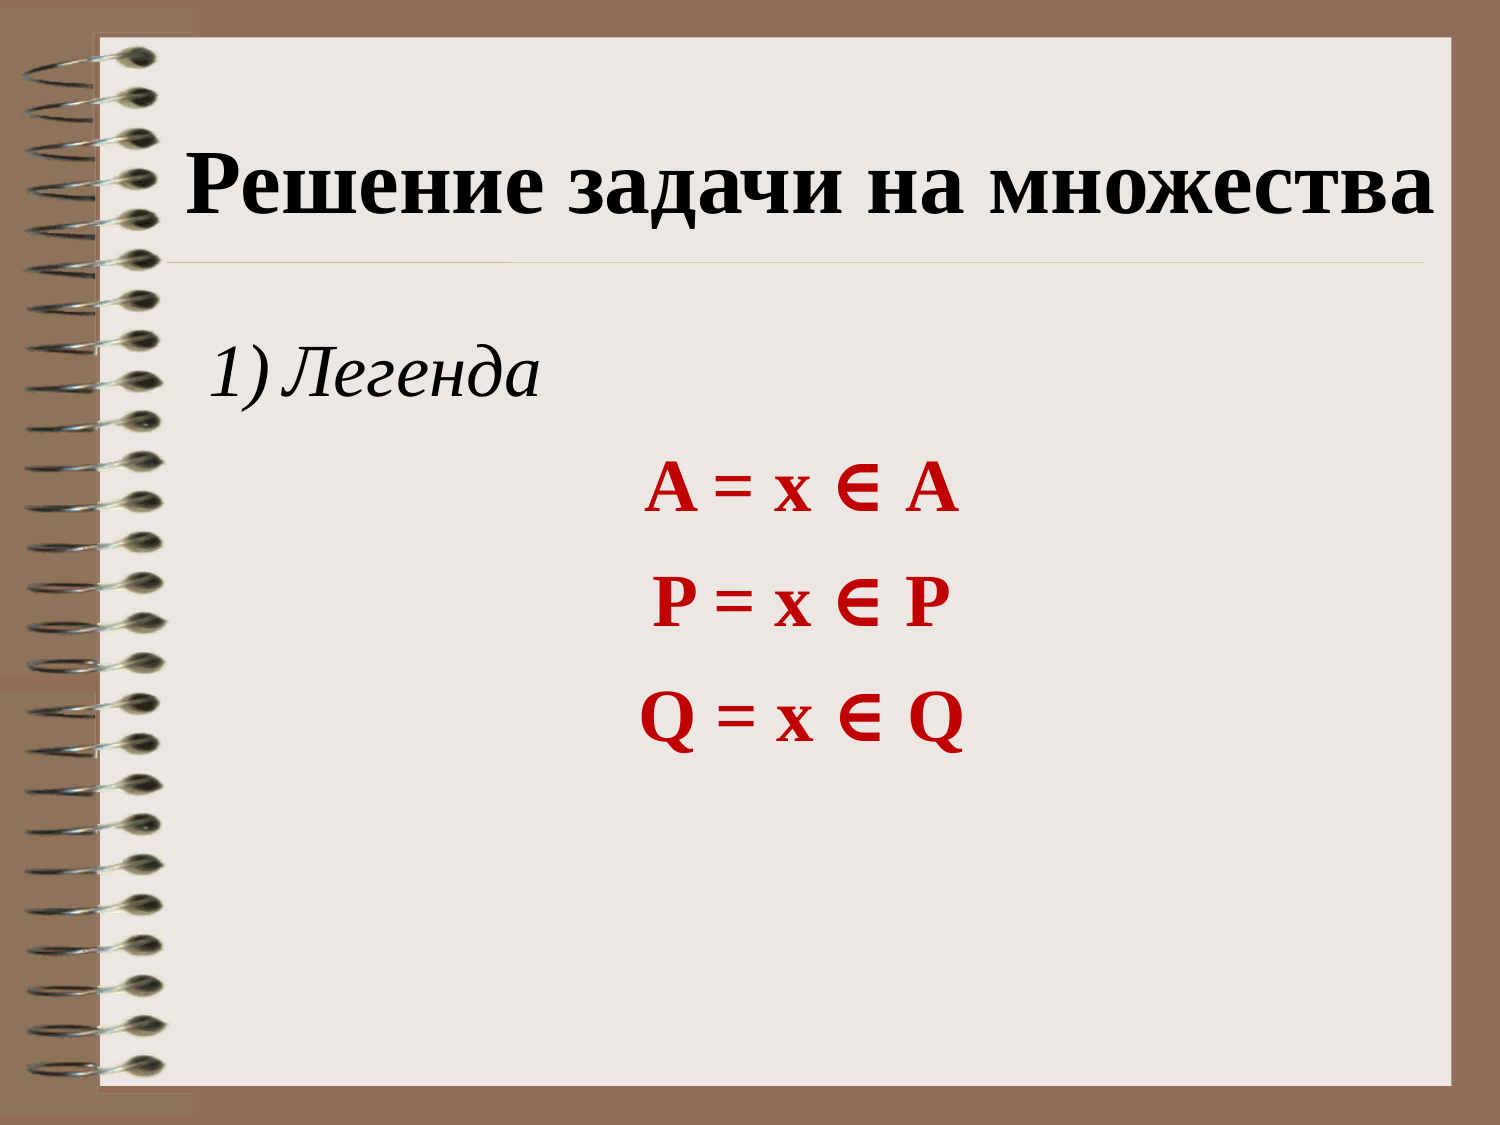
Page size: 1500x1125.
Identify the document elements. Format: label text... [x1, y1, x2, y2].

picture [0, 692, 194, 1115]
text_box Легенда A = x ∈ A P = x ∈ P Q = x ∈ Q [193, 314, 1411, 765]
picture [0, 8, 194, 674]
text_box Решение задачи на множества [171, 114, 1459, 240]
